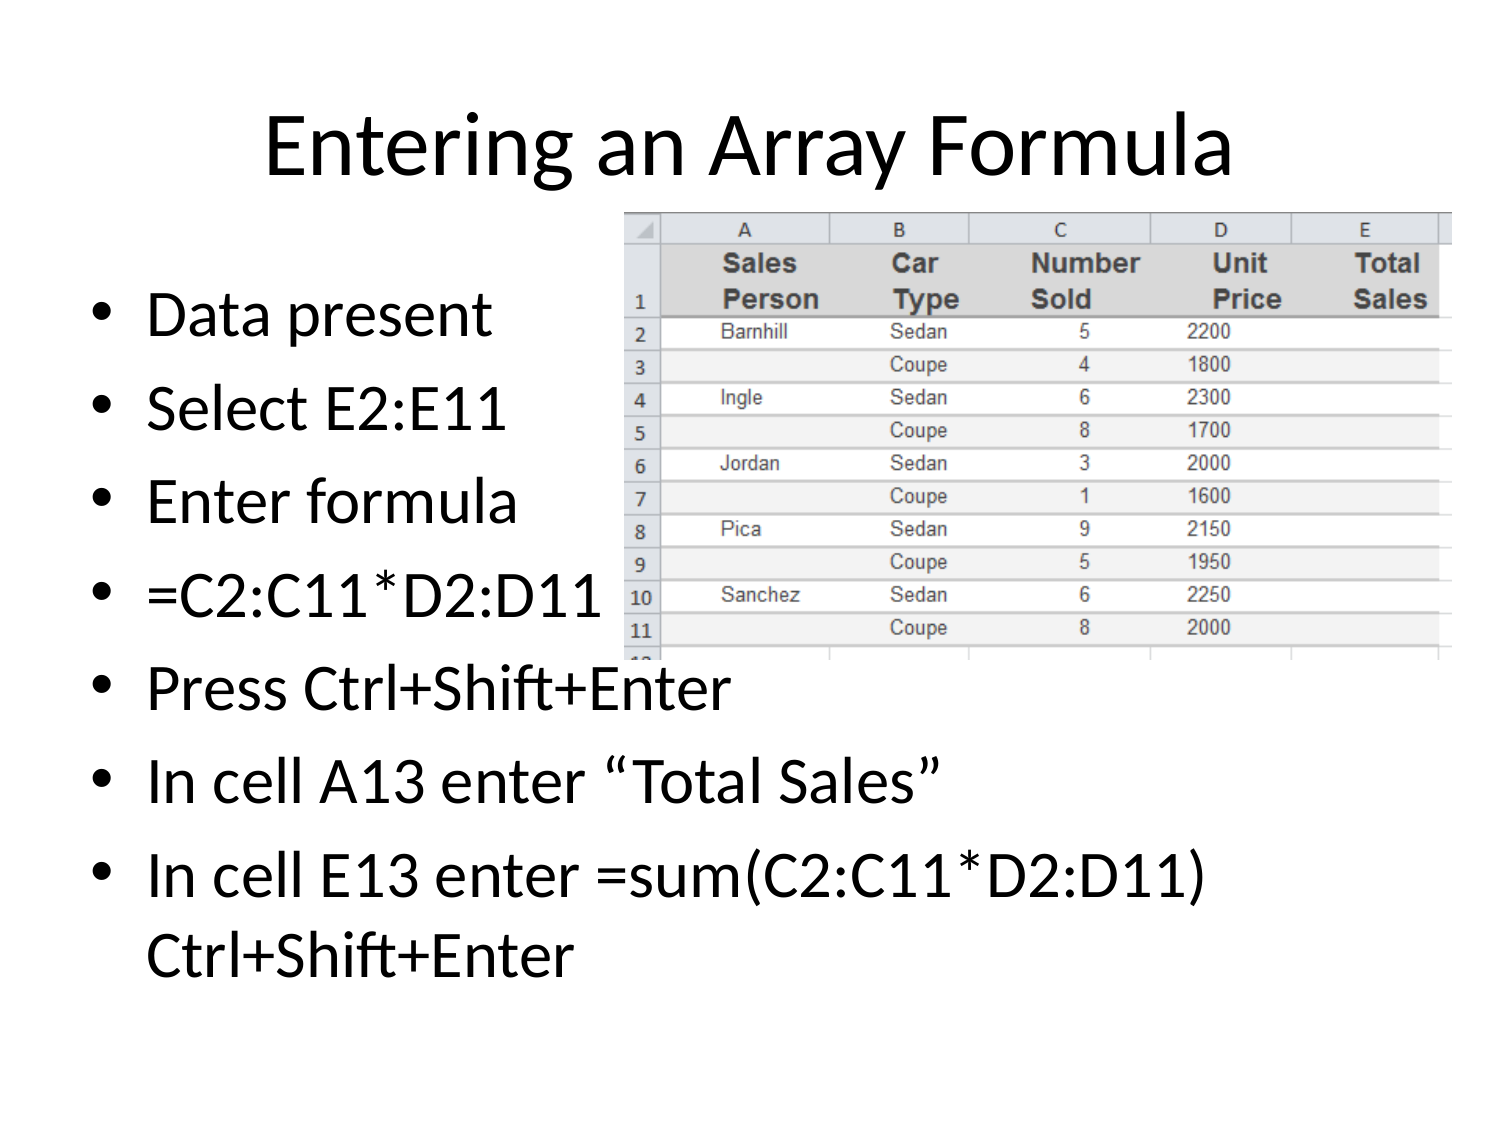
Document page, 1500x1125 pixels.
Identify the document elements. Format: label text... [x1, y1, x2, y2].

list Data present Select E2:E11 Enter formula =C2:C11*D2:D11 Press Ctrl+Shift+Enter In cell A13 enter “Total Sales” In cell E13 enter =sum(C2:C11*D2:D11) Ctrl+Shift+Enter [74, 262, 1426, 1006]
title Entering an Array Formula [74, 44, 1426, 233]
picture [624, 212, 1452, 660]
